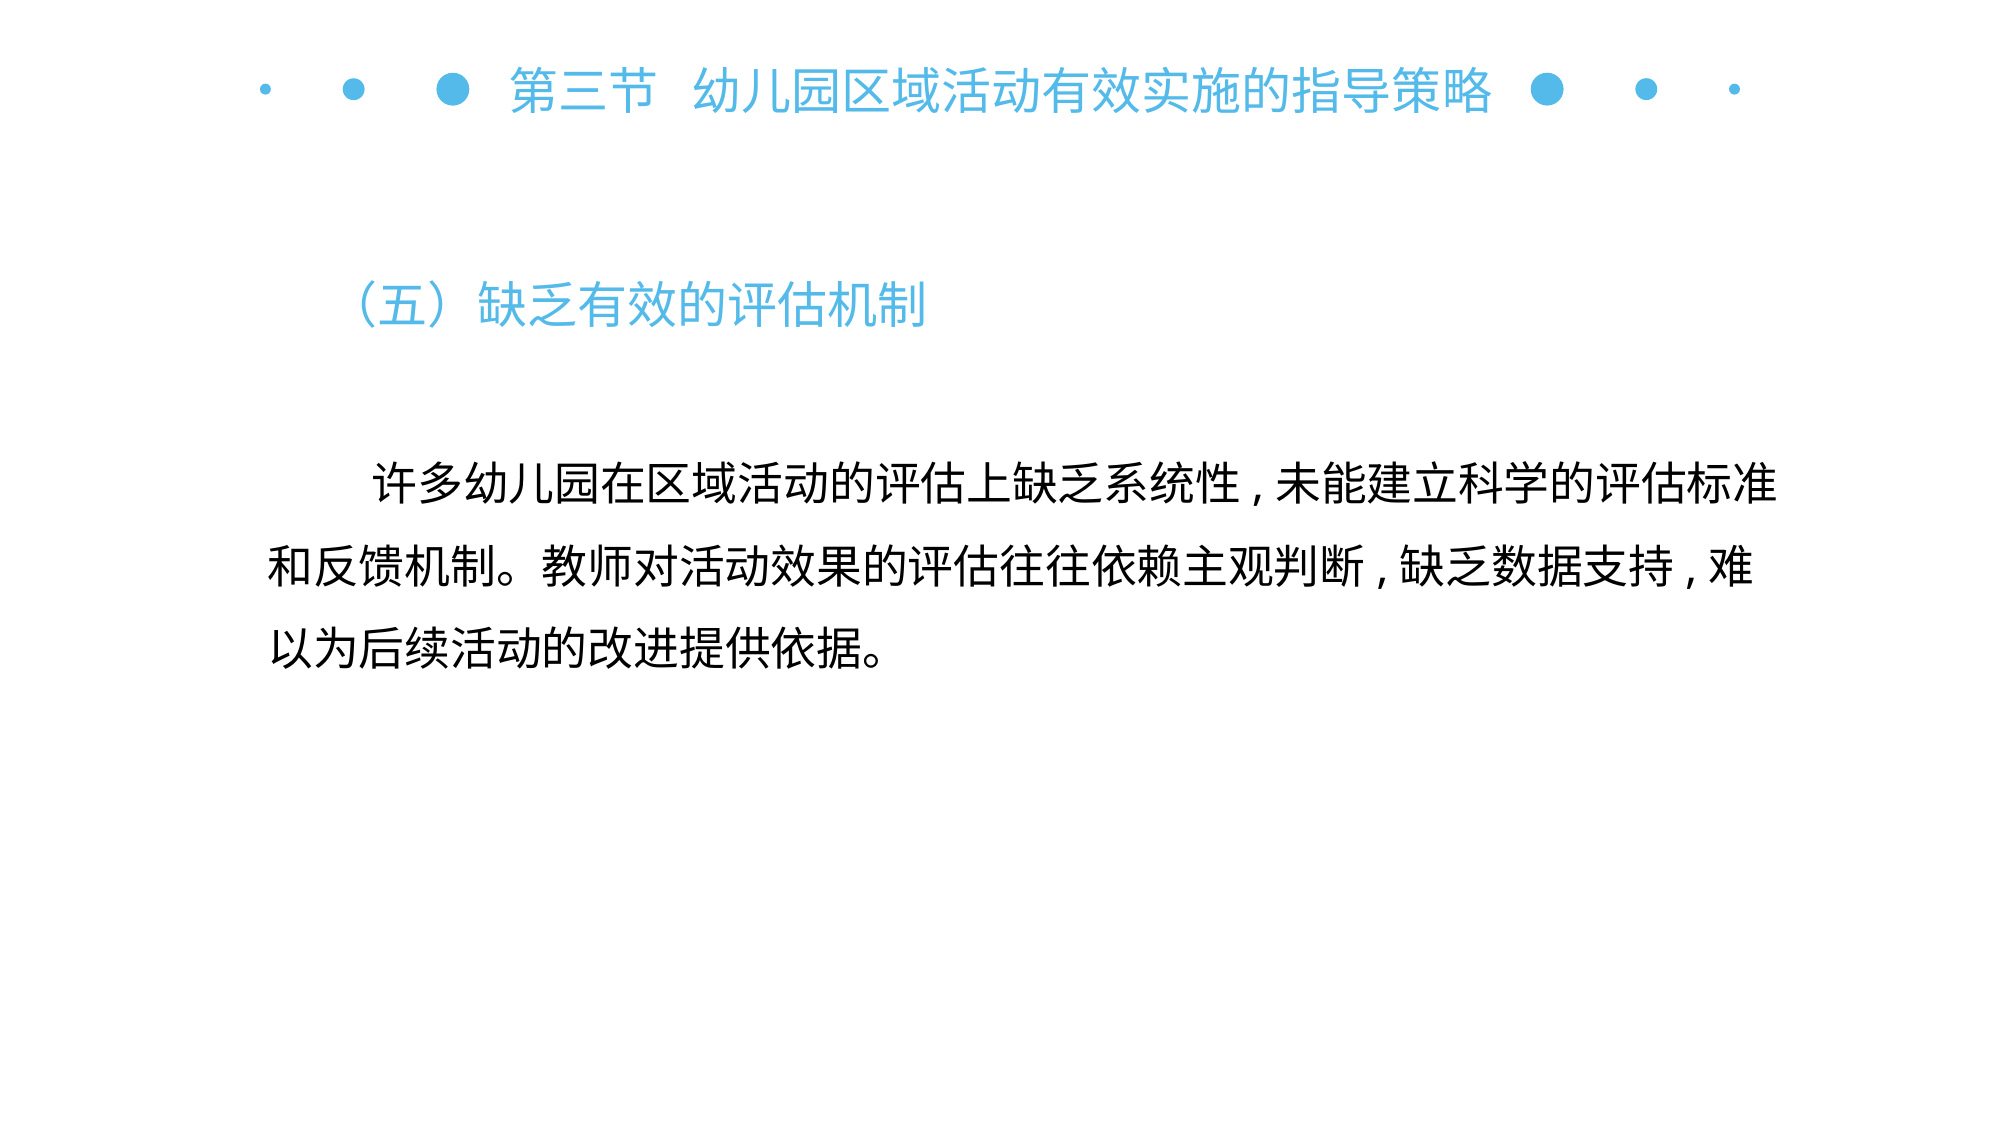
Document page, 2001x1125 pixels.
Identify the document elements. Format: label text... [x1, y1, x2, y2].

text_box 许多幼儿园在区域活动的评估上缺乏系统性,未能建立科学的评估标准和反馈机制。教师对活动效果的评估往往依赖主观判断,缺乏数据支持,难以为后续活动的改进提供依据。 [260, 420, 1807, 683]
text_box [436, 72, 470, 106]
text_box （五）缺乏有效的评估机制 [320, 253, 936, 341]
text_box [1635, 78, 1658, 101]
text_box [1729, 83, 1741, 95]
text_box [259, 83, 271, 95]
text_box [1530, 72, 1564, 106]
text_box [342, 78, 365, 101]
text_box 第三节 幼儿园区域活动有效实施的指导策略 [500, 51, 1500, 127]
